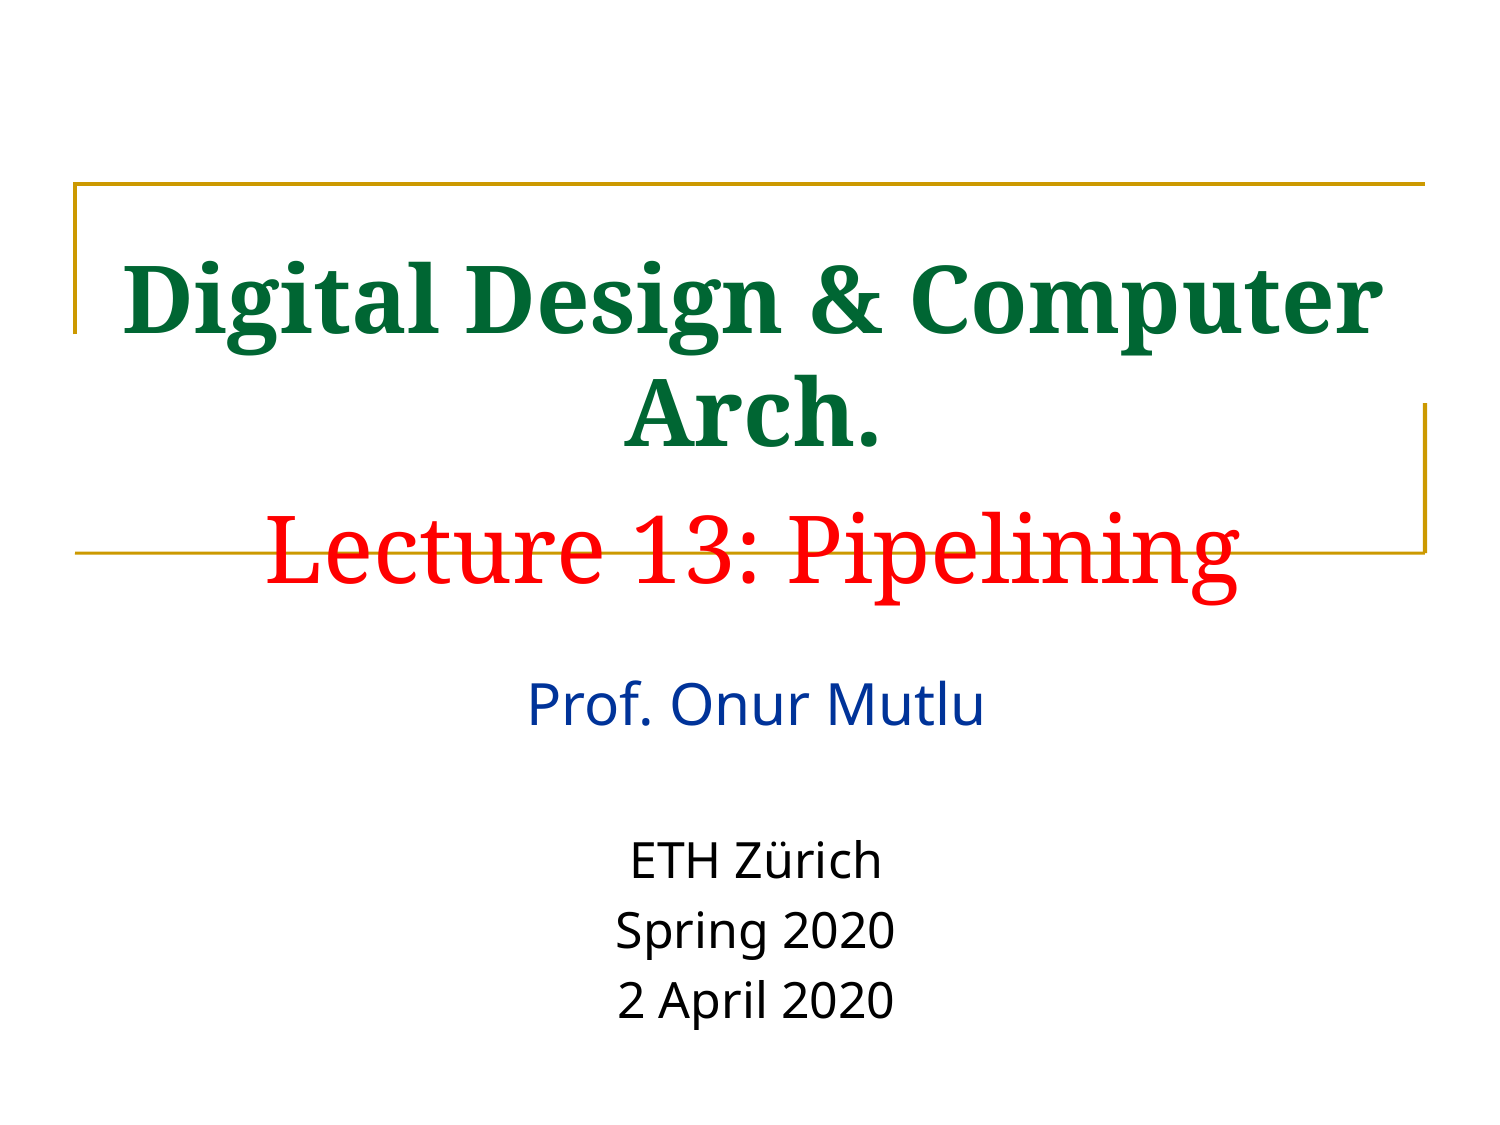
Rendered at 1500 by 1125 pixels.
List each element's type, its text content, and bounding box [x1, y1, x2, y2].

title Digital Design & Computer Arch. Lecture 13: Pipelining [62, 112, 1445, 395]
subtitle Prof. Onur Mutlu ETH Zürich Spring 2020 2 April 2020 [112, 587, 1400, 1064]
